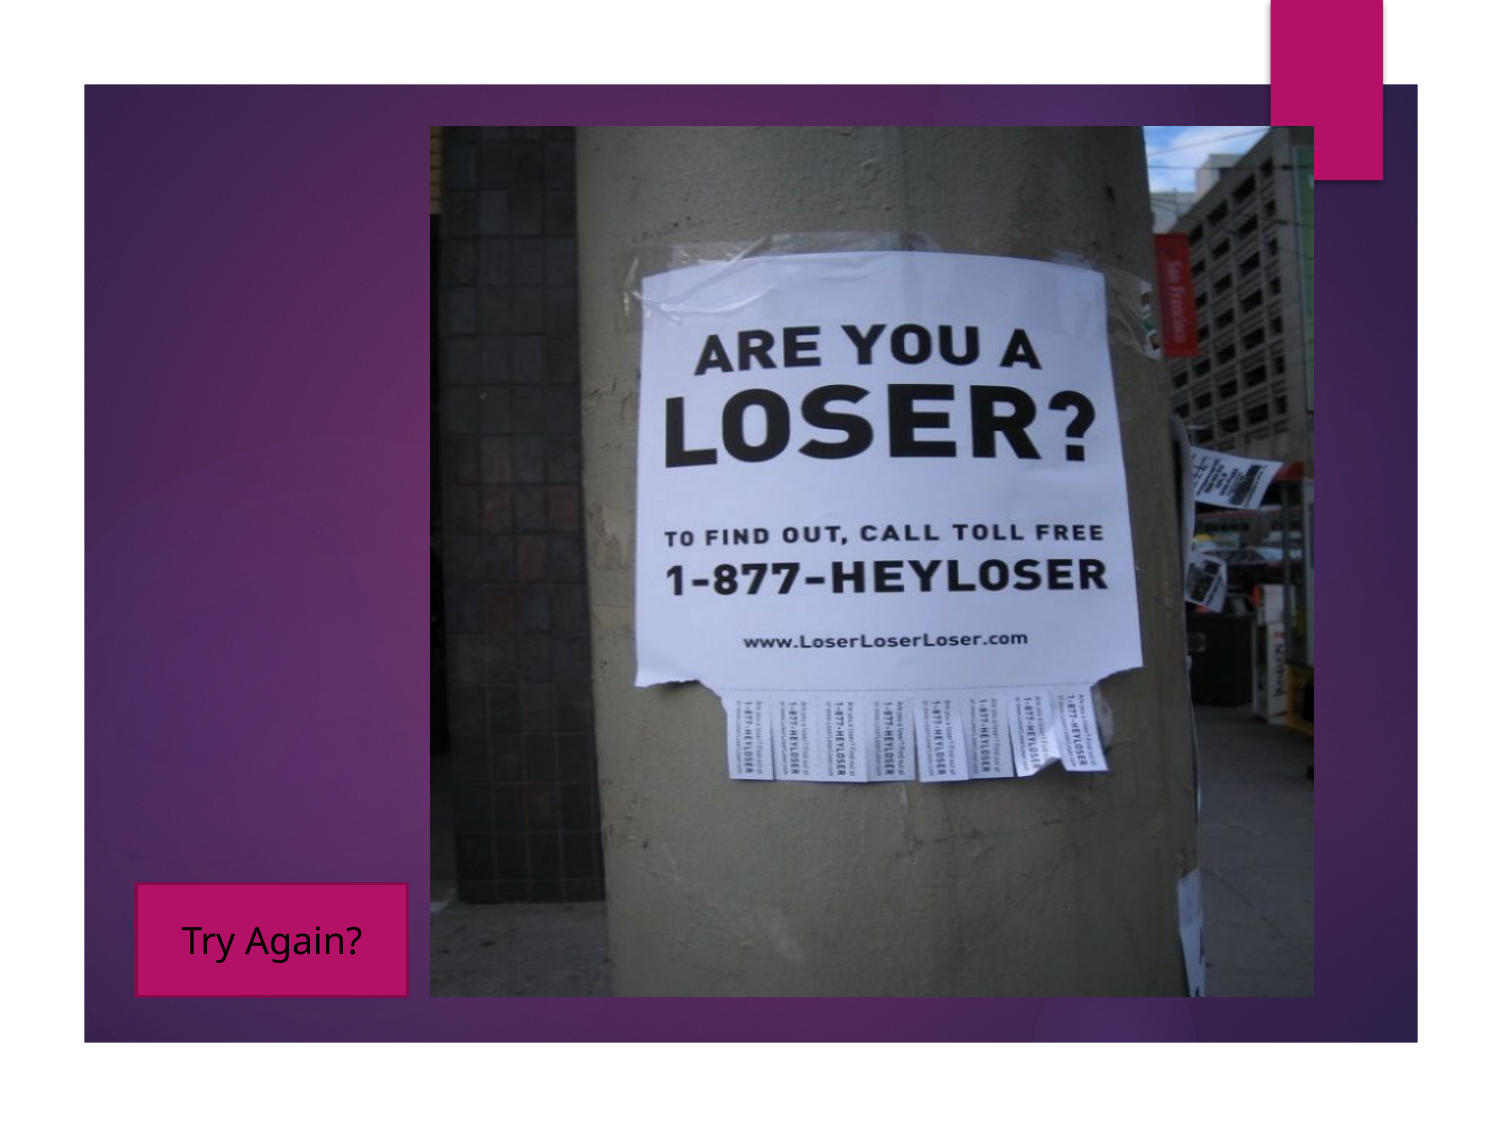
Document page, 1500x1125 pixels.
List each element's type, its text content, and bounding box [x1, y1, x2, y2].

text_box Try Again? [134, 882, 409, 998]
picture [430, 125, 1314, 997]
